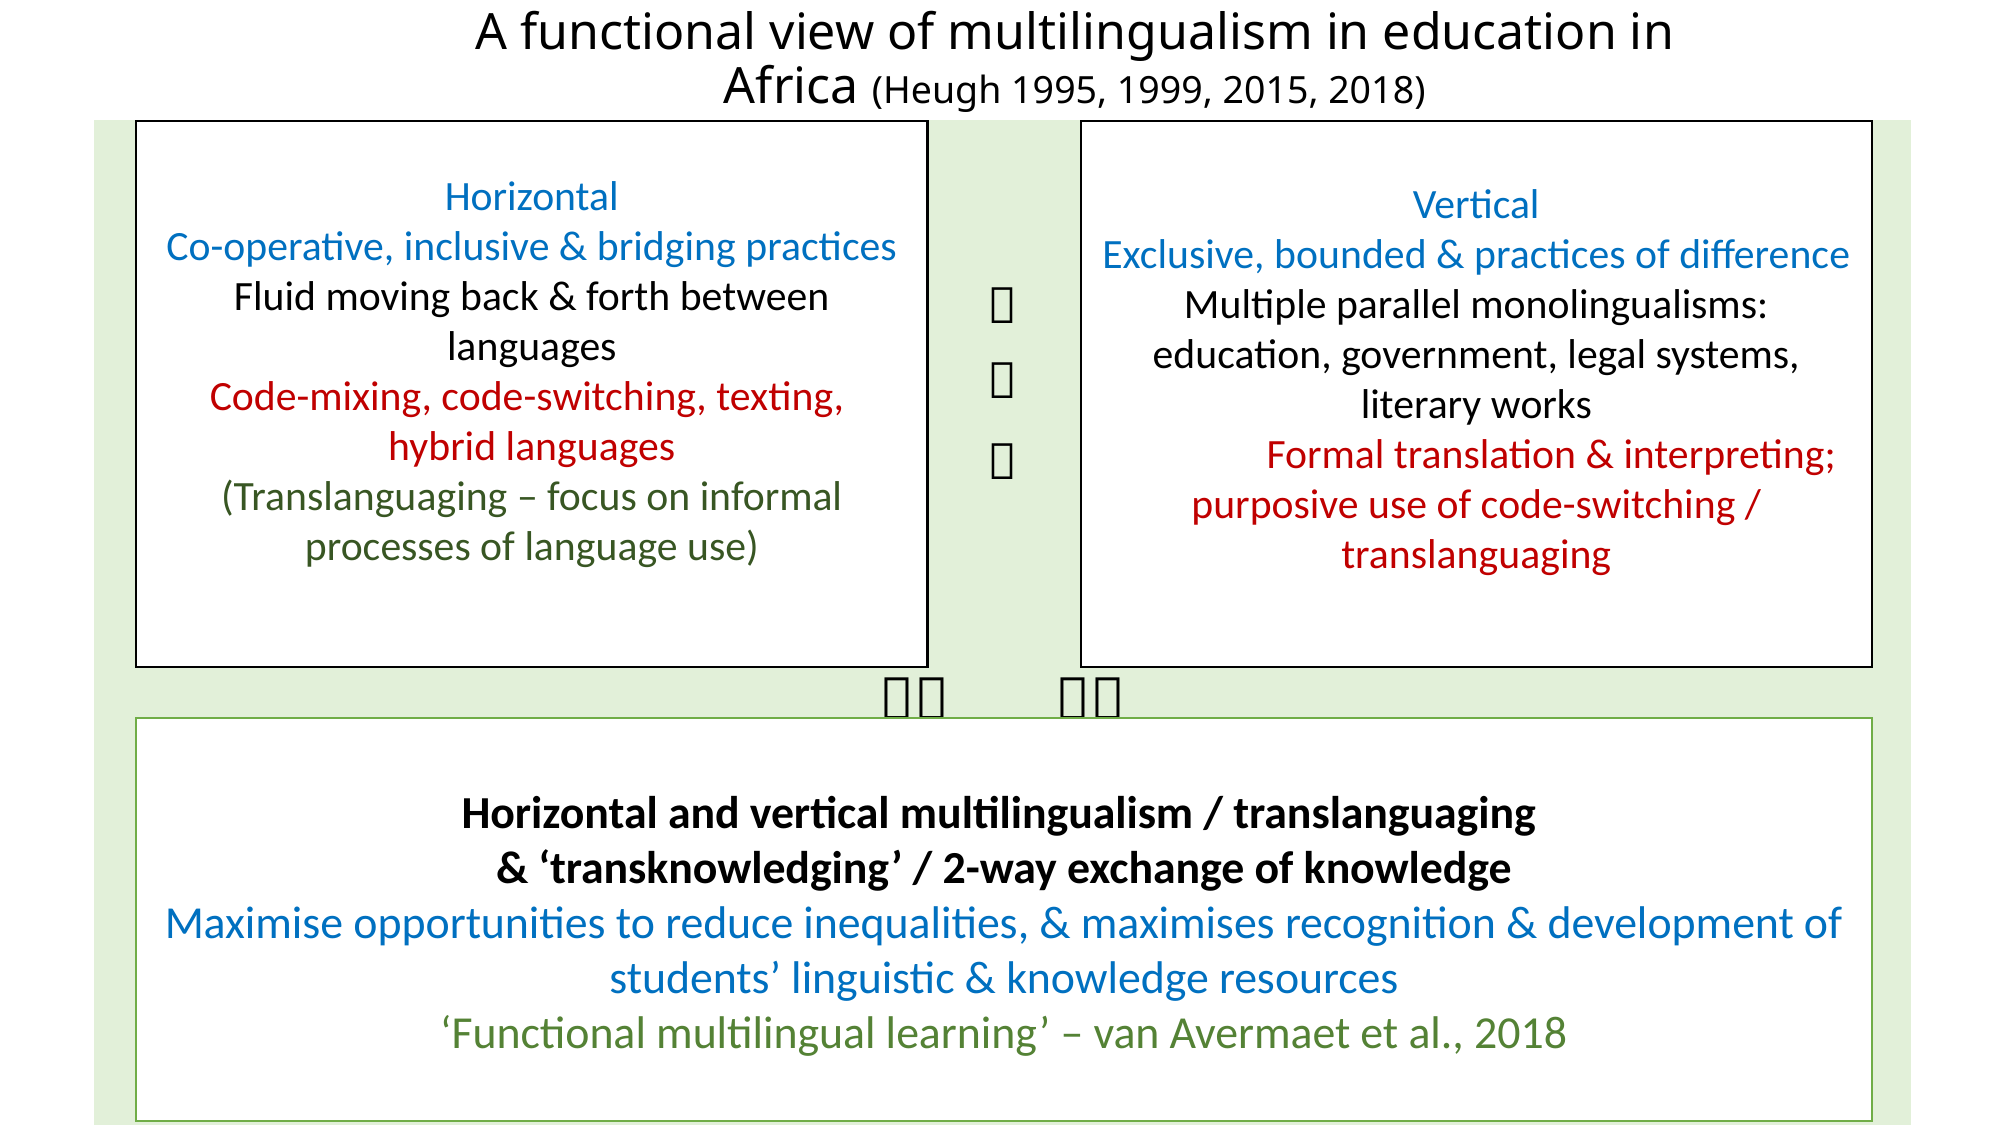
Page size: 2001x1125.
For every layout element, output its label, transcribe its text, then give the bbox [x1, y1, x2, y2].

text_box Vertical Exclusive, bounded & practices of difference Multiple parallel monolingualisms: education, government, legal systems, literary works Formal translation & interpreting; purposive use of code-switching / translanguaging [1080, 120, 1873, 668]
text_box Horizontal and vertical multilingualism / translanguaging & ‘transknowledging’ / 2-way exchange of knowledge Maximise opportunities to reduce inequalities, & maximises recognition & development of students’ linguistic & knowledge resources ‘Functional multilingual learning’ – van Avermaet et al., 2018 [135, 717, 1873, 1122]
list      [94, 120, 1911, 1125]
title A functional view of multilingualism in education in Africa (Heugh 1995, 1999, 2015, 2018) [399, 0, 1750, 120]
footer K Heugh 11 May 2019 [662, 1042, 1338, 1103]
text_box Horizontal Co-operative, inclusive & bridging practices Fluid moving back & forth between languages Code-mixing, code-switching, texting, hybrid languages (Translanguaging – focus on informal processes of language use) [135, 120, 929, 668]
